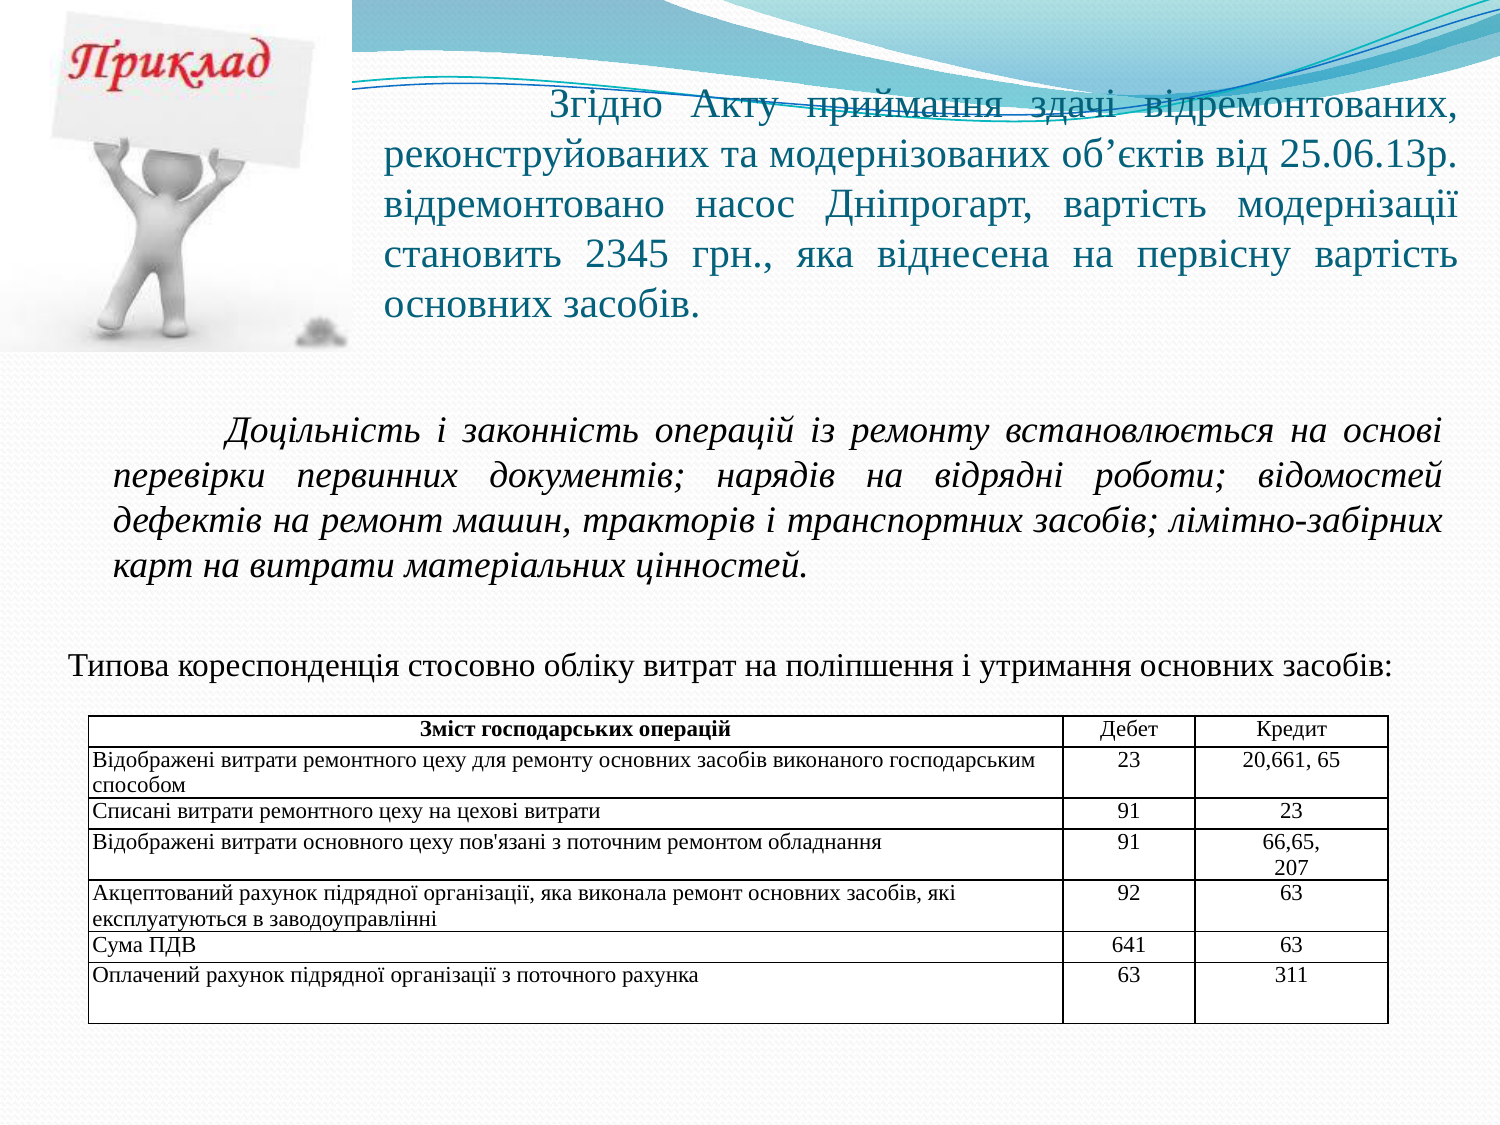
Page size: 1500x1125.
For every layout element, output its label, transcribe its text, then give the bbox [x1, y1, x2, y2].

table_cell 92 [1064, 881, 1194, 931]
table_cell Оплачений рахунок підрядної організації з поточного рахунка [89, 963, 1062, 1023]
table_header Дебет [1064, 717, 1194, 746]
table_cell Відображені витрати ремонтного цеху для ремонту основних засобів виконаного господарським способом [89, 748, 1062, 797]
table_cell 63 [1196, 881, 1387, 931]
table_cell Сума ПДВ [89, 932, 1062, 962]
table_cell Відображені витрати основного цеху пов'язані з поточним ремонтом обладнання [89, 830, 1062, 879]
table_cell 91 [1064, 799, 1194, 828]
table_cell 23 [1196, 799, 1387, 828]
table_cell 641 [1064, 932, 1194, 962]
list Доцільність і законність операцій із ремонту встановлюється на основі перевірки первинних документів; нарядів на відрядні роботи; відомостей дефектів на ремонт машин, тракторів і транспортних засобів; лімітно-забірних карт на витрати матеріальних цінностей. Типова кореспонденція стосовно обліку витрат на поліпшення і утримання основних засобів: [53, 397, 1459, 705]
table_header Кредит [1196, 717, 1387, 746]
table_cell 91 [1064, 830, 1194, 879]
table_cell 23 [1064, 748, 1194, 797]
table_header Зміст господарських операцій [89, 717, 1062, 746]
table_cell 63 [1196, 932, 1387, 962]
picture [0, 0, 352, 352]
table_cell Списані витрати ремонтного цеху на цехові витрати [89, 799, 1062, 828]
table_cell 20,661, 65 [1196, 748, 1387, 797]
table_cell 66,65, 207 [1196, 830, 1387, 879]
title Згідно Акту приймання здачі відремонтованих, реконструйованих та модернізованих об’єктів від 25.06.13р. відремонтовано насос Дніпрогарт, вартість модернізації становить 2345 грн., яка віднесена на первісну вартість основних засобів. [383, 66, 1459, 327]
table_cell Акцептований рахунок підрядної організації, яка виконала ремонт основних засобів, які експлуатуються в заводоуправлінні [89, 881, 1062, 931]
table_cell 311 [1196, 963, 1387, 1023]
table_cell 63 [1064, 963, 1194, 1023]
